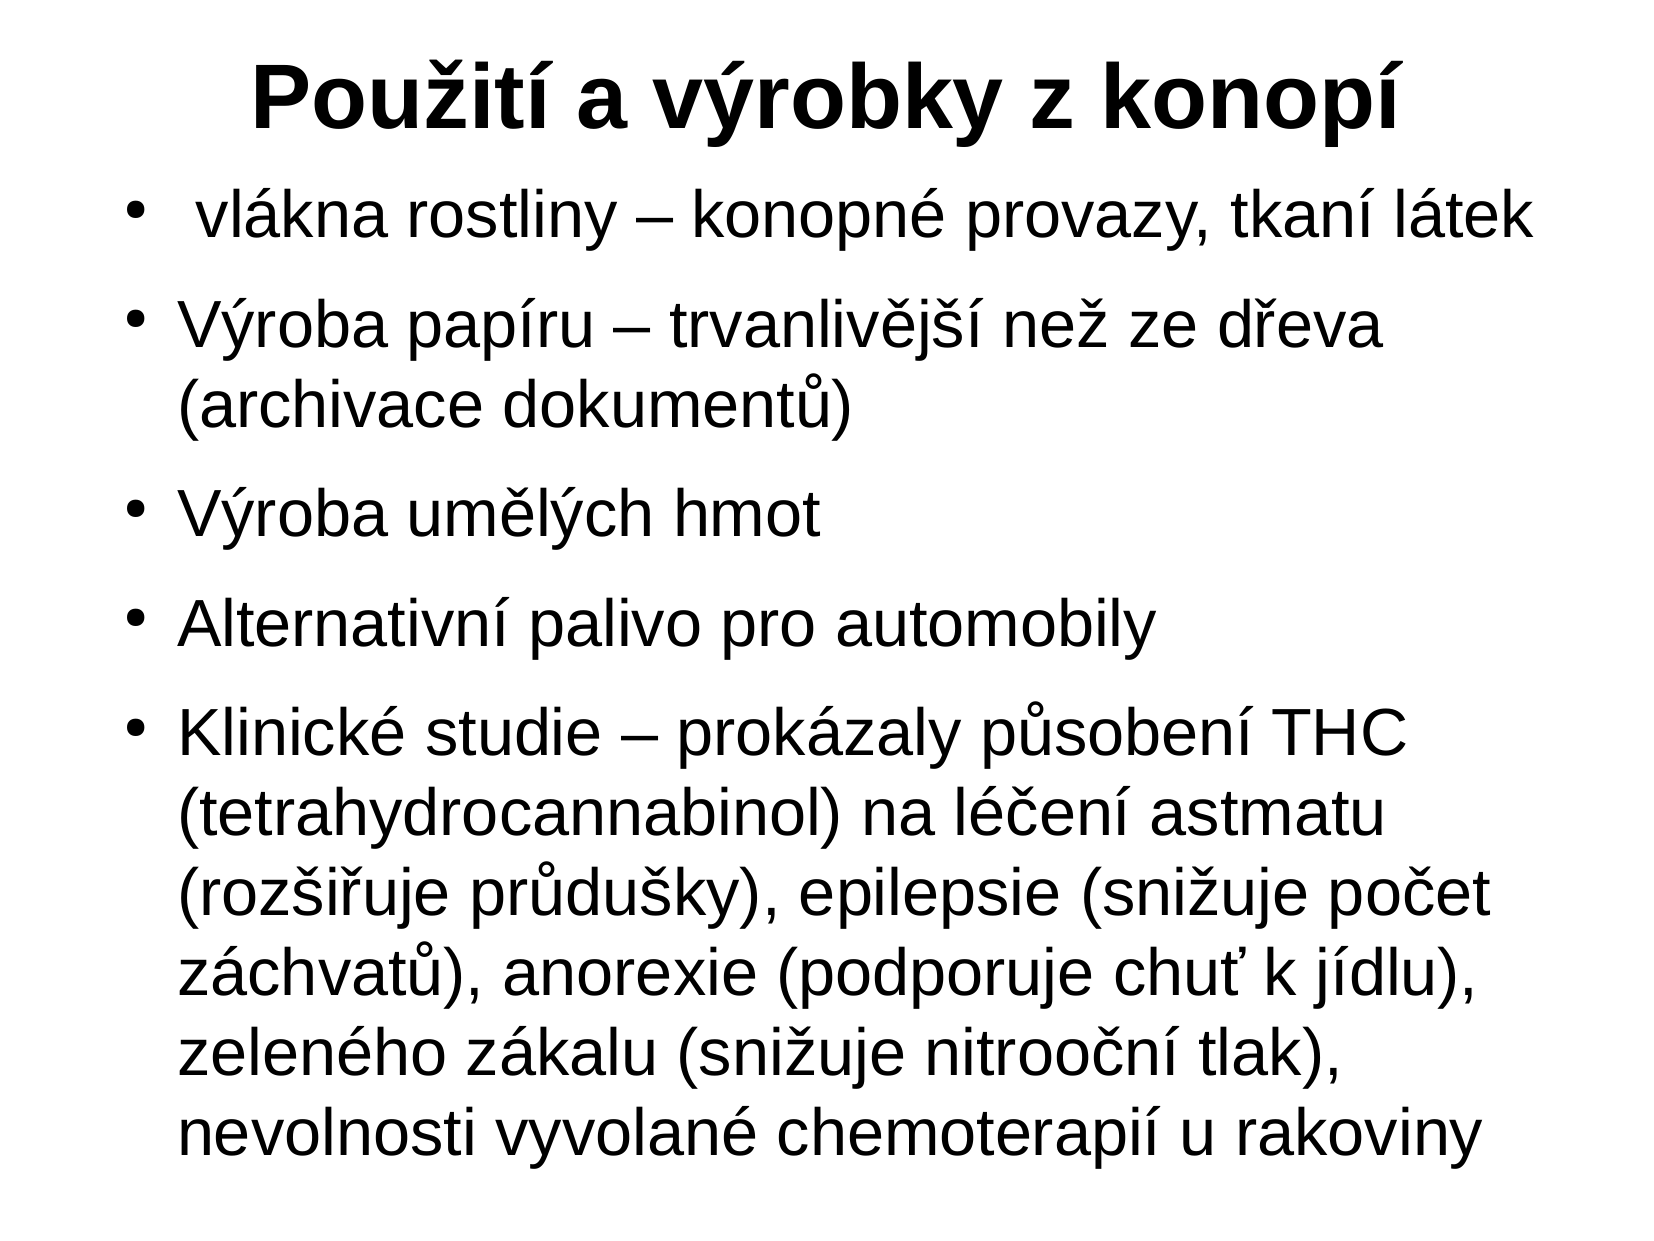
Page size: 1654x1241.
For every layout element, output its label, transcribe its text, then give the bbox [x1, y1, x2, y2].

title Použití a výrobky z konopí [82, 0, 1571, 183]
list vlákna rostliny – konopné provazy, tkaní látek Výroba papíru – trvanlivější než ze dřeva (archivace dokumentů) Výroba umělých hmot Alternativní palivo pro automobily Klinické studie – prokázaly působení THC (tetrahydrocannabinol) na léčení astmatu (rozšiřuje průdušky), epilepsie (snižuje počet záchvatů), anorexie (podporuje chuť k jídlu), zeleného zákalu (snižuje nitrooční tlak), nevolnosti vyvolané chemoterapií u rakoviny [106, 171, 1595, 1188]
